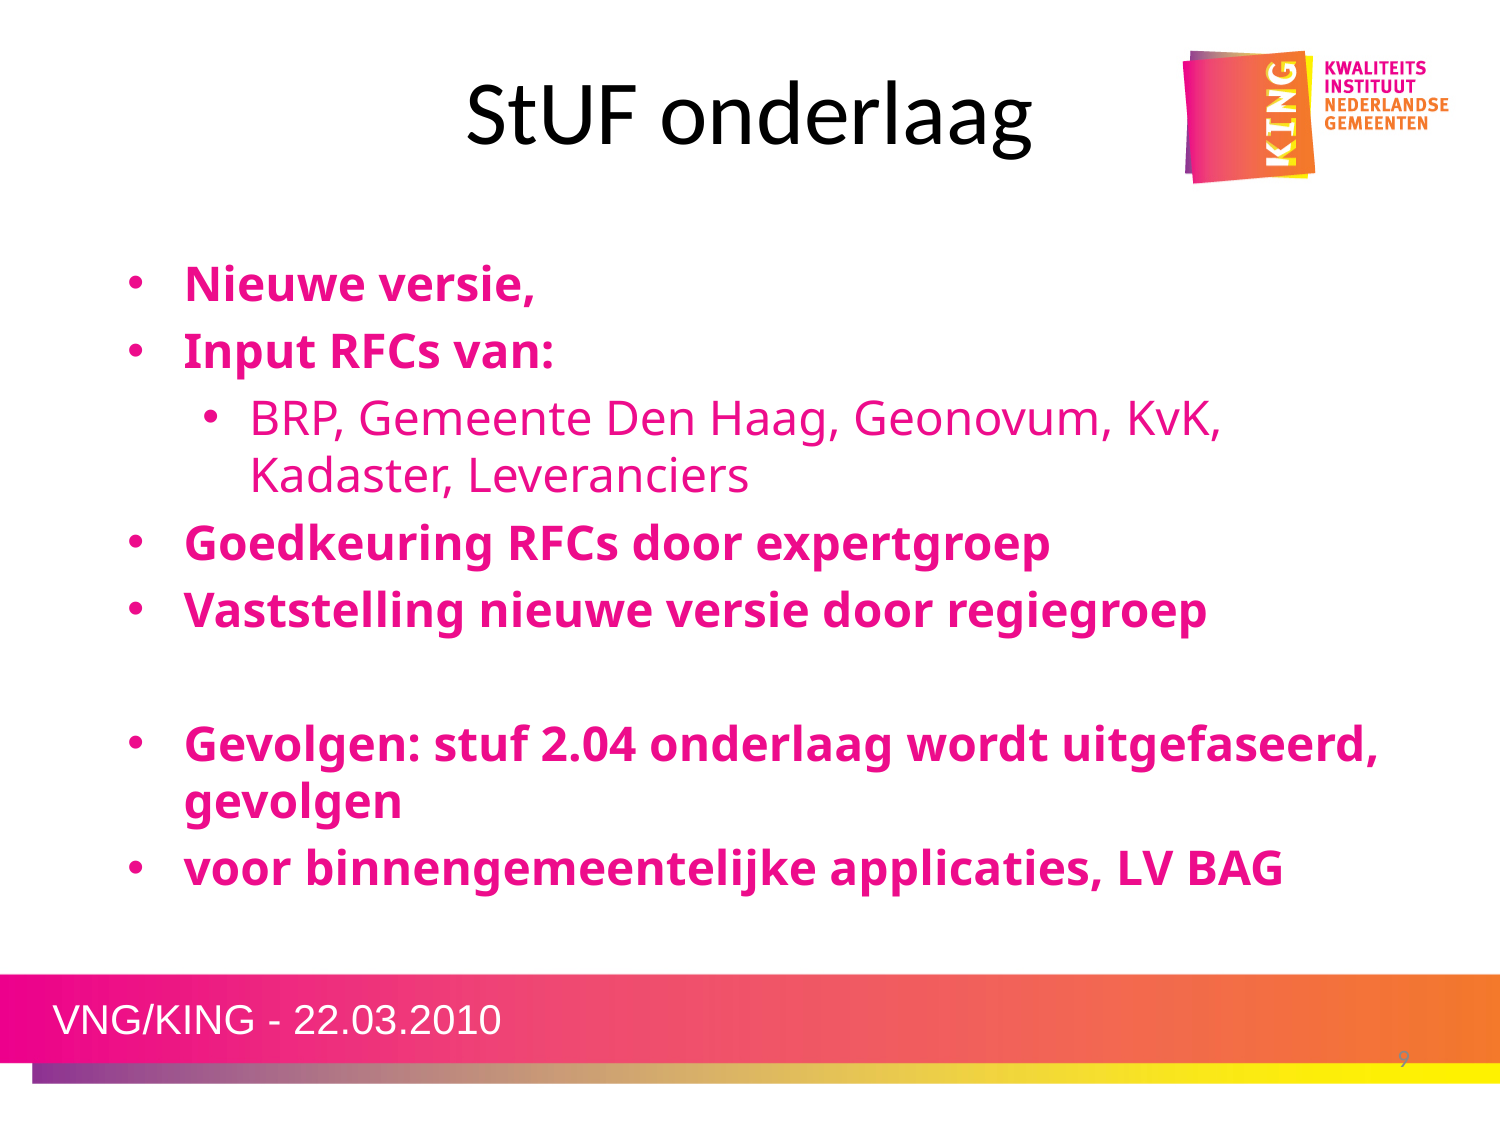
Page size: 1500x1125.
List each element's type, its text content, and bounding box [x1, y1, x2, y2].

list Nieuwe versie, Input RFCs van: BRP, Gemeente Den Haag, Geonovum, KvK, Kadaster, Leveranciers Goedkeuring RFCs door expertgroep Vaststelling nieuwe versie door regiegroep Gevolgen: stuf 2.04 onderlaag wordt uitgefaseerd, gevolgen voor binnengemeentelijke applicaties, LV BAG [112, 246, 1425, 989]
slide_number 9 [1074, 1042, 1425, 1103]
picture [0, 0, 1500, 1125]
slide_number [37, 971, 988, 1064]
title StUF onderlaag [75, 45, 1425, 233]
